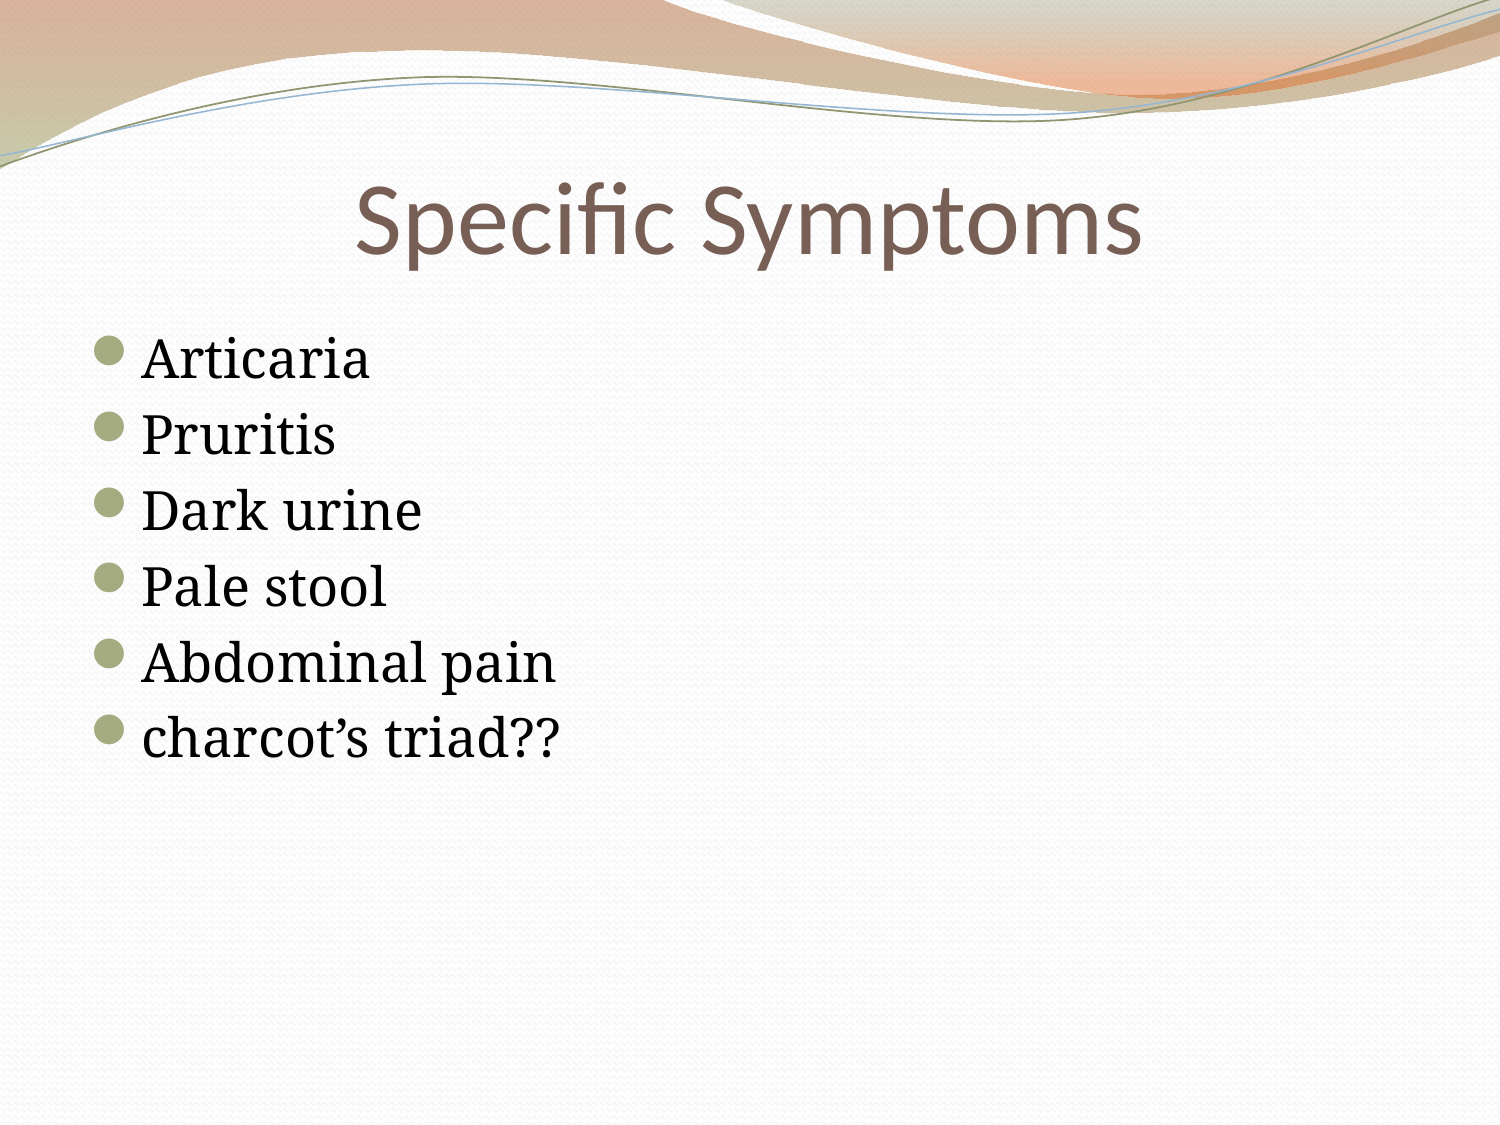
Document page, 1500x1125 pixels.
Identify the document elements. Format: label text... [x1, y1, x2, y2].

list Articaria Pruritis Dark urine Pale stool Abdominal pain charcot’s triad?? [75, 317, 1425, 1038]
title Specific Symptoms [75, 115, 1425, 303]
